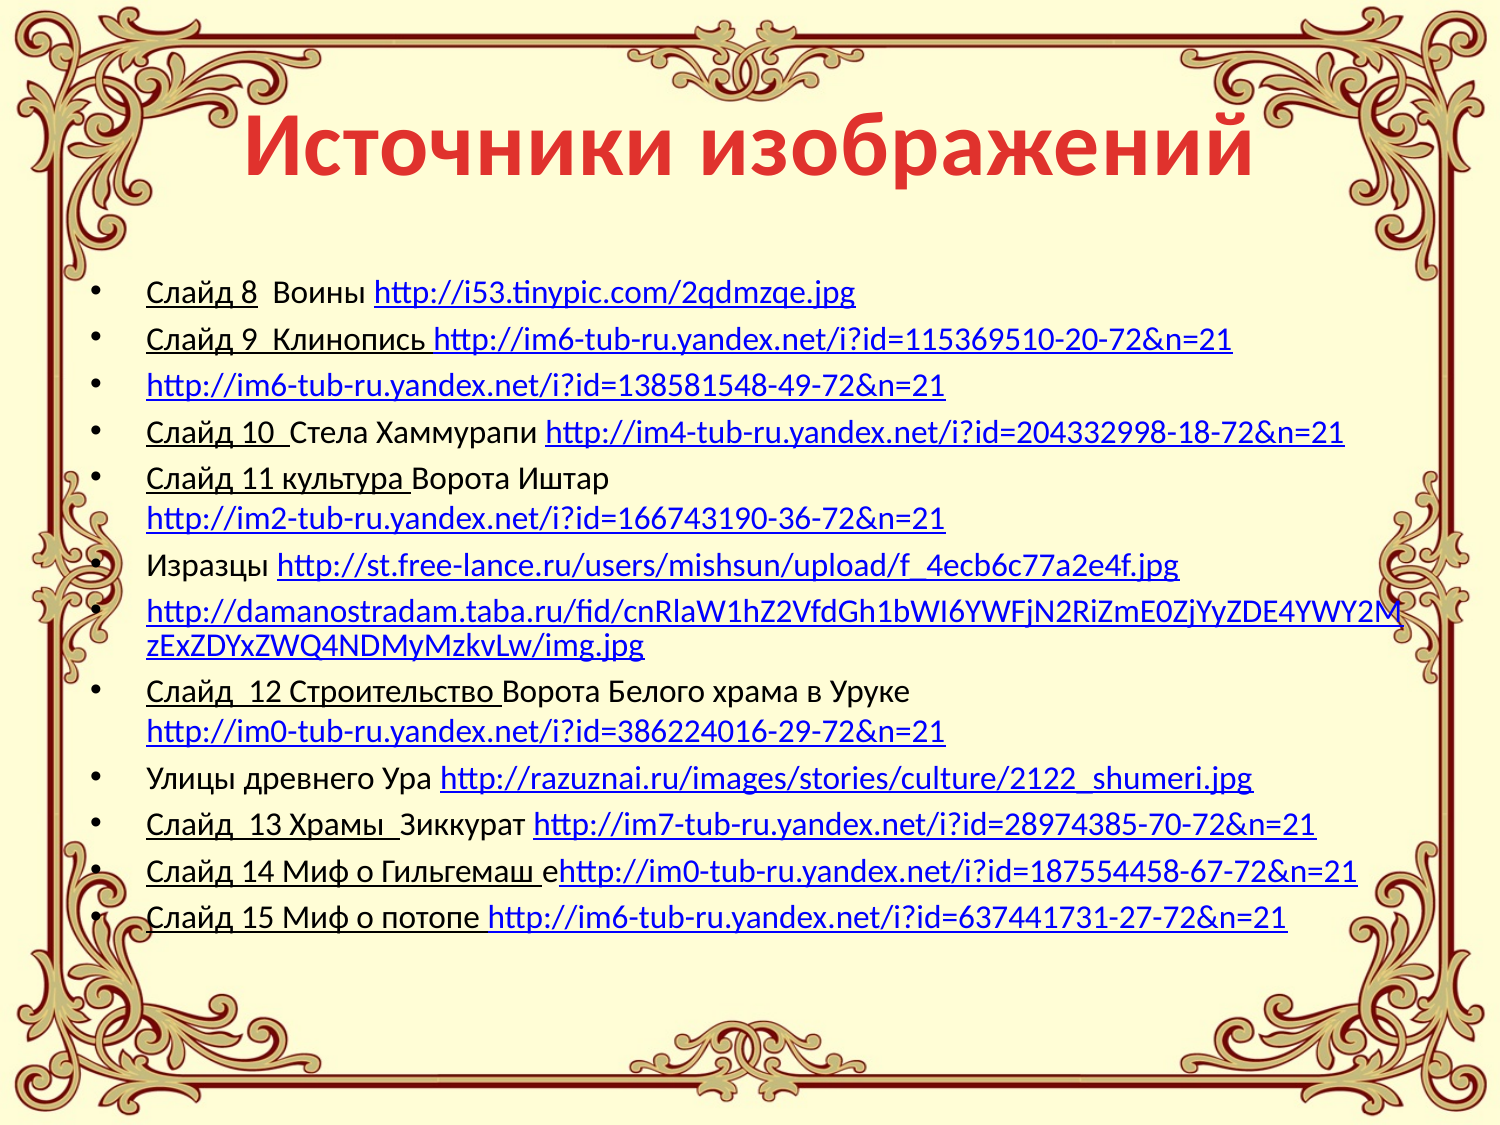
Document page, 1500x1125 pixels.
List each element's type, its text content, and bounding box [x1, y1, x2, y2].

list Слайд 8 Воины http://i53.tinypic.com/2qdmzqe.jpg Слайд 9 Клинопись http://im6-tub-ru.yandex.net/i?id=115369510-20-72&n=21 http://im6-tub-ru.yandex.net/i?id=138581548-49-72&n=21 Слайд 10 Стела Хаммурапи http://im4-tub-ru.yandex.net/i?id=204332998-18-72&n=21 Слайд 11 культура Ворота Иштар http://im2-tub-ru.yandex.net/i?id=166743190-36-72&n=21 Изразцы http://st.free-lance.ru/users/mishsun/upload/f_4ecb6c77a2e4f.jpg http://damanostradam.taba.ru/fid/cnRlaW1hZ2VfdGh1bWI6YWFjN2RiZmE0ZjYyZDE4YWY2MzExZDYxZWQ4NDMyMzkvLw/img.jpg Слайд 12 Строительство Ворота Белого храма в Уруке http://im0-tub-ru.yandex.net/i?id=386224016-29-72&n=21 Улицы древнего Ура http://razuznai.ru/images/stories/culture/2122_shumeri.jpg Слайд 13 Храмы Зиккурат http://im7-tub-ru.yandex.net/i?id=28974385-70-72&n=21 Слайд 14 Миф о Гильгемаш еhttp://im0-tub-ru.yandex.net/i?id=187554458-67-72&n=21 Слайд 15 Миф о потопе http://im6-tub-ru.yandex.net/i?id=637441731-27-72&n=21 [74, 262, 1426, 1006]
picture [0, 0, 1500, 1125]
title Источники изображений [74, 44, 1426, 233]
